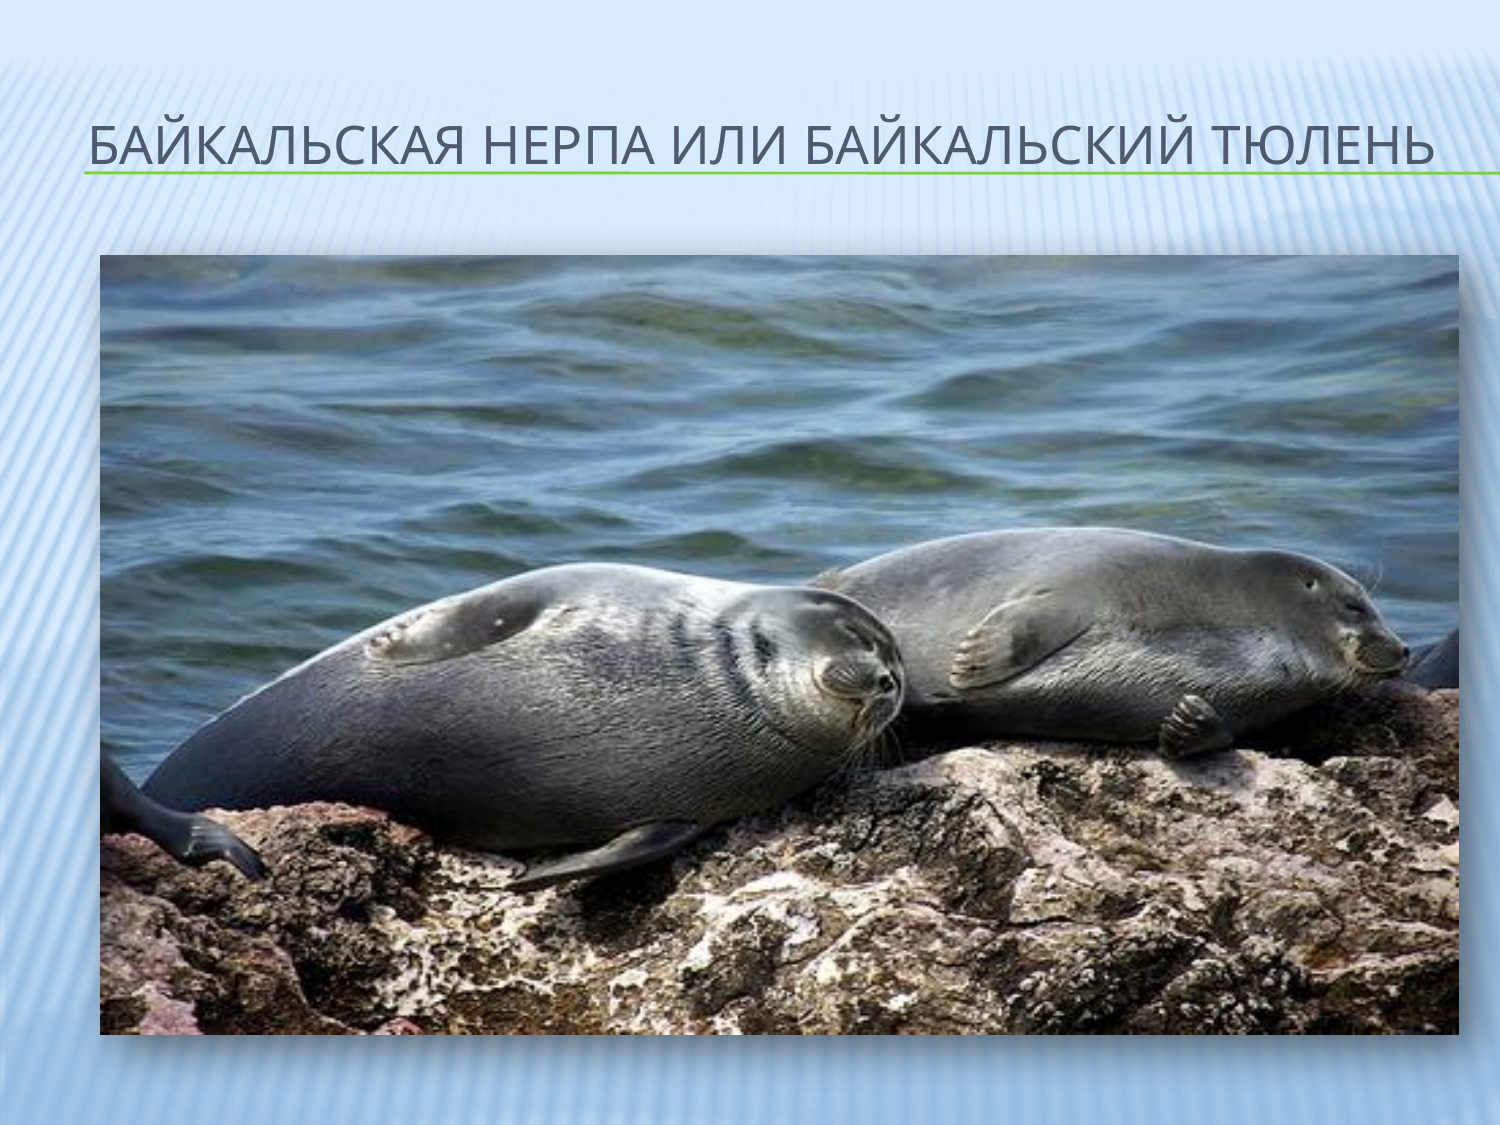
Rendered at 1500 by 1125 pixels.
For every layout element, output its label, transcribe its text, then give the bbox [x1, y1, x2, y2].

title Байкальская нерпа или Байкальский тюлень [50, 75, 1475, 213]
picture [100, 255, 1460, 1036]
